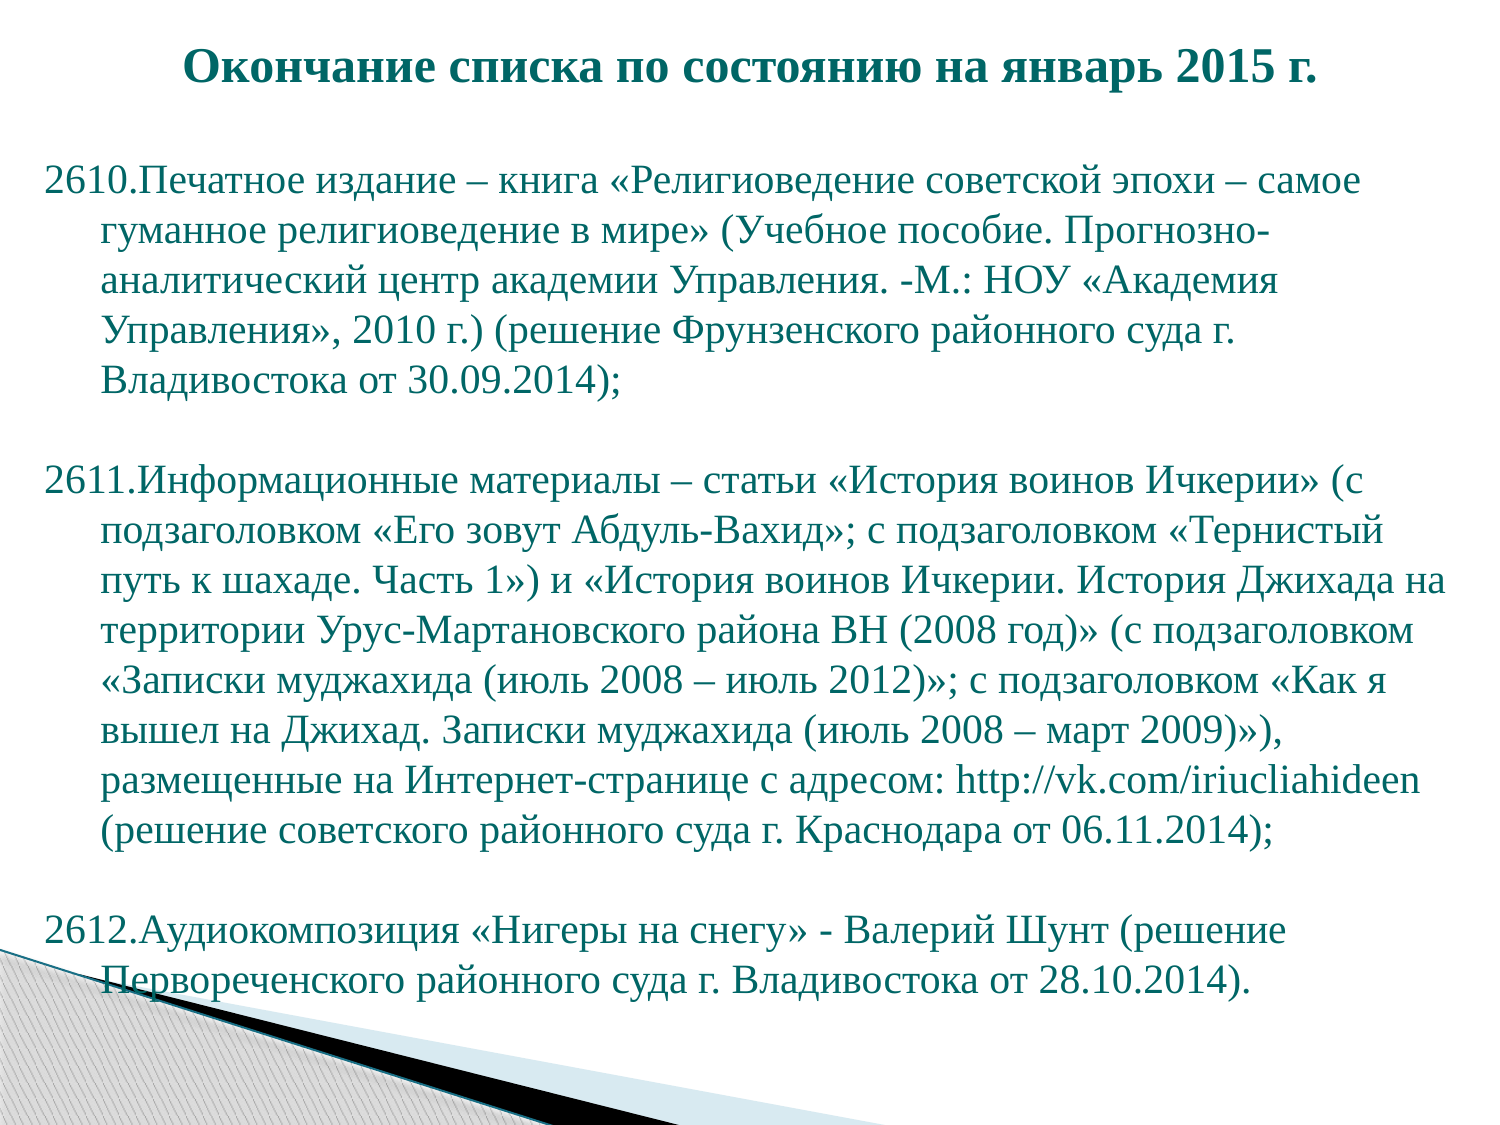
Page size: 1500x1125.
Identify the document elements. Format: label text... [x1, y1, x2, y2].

text_box Окончание списка по состоянию на январь 2015 г. 2610.Печатное издание – книга «Религиоведение советской эпохи – самое гуманное религиоведение в мире» (Учебное пособие. Прогнозно-аналитический центр академии Управления. -М.: НОУ «Академия Управления», 2010 г.) (решение Фрунзенского районного суда г. Владивостока от 30.09.2014); 2611.Информационные материалы – статьи «История воинов Ичкерии» (с подзаголовком «Его зовут Абдуль-Вахид»; с подзаголовком «Тернистый путь к шахаде. Часть 1») и «История воинов Ичкерии. История Джихада на территории Урус-Мартановского района ВН (2008 год)» (с подзаголовком «Записки муджахида (июль 2008 – июль 2012)»; с подзаголовком «Как я вышел на Джихад. Записки муджахида (июль 2008 – март 2009)»), размещенные на Интернет-странице с адресом: http://vk.com/iriucliahideen (решение советского районного суда г. Краснодара от 06.11.2014); 2612.Аудиокомпозиция «Нигеры на снегу» - Валерий Шунт (решение Первореченского районного суда г. Владивостока от 28.10.2014). [29, 24, 1471, 1010]
